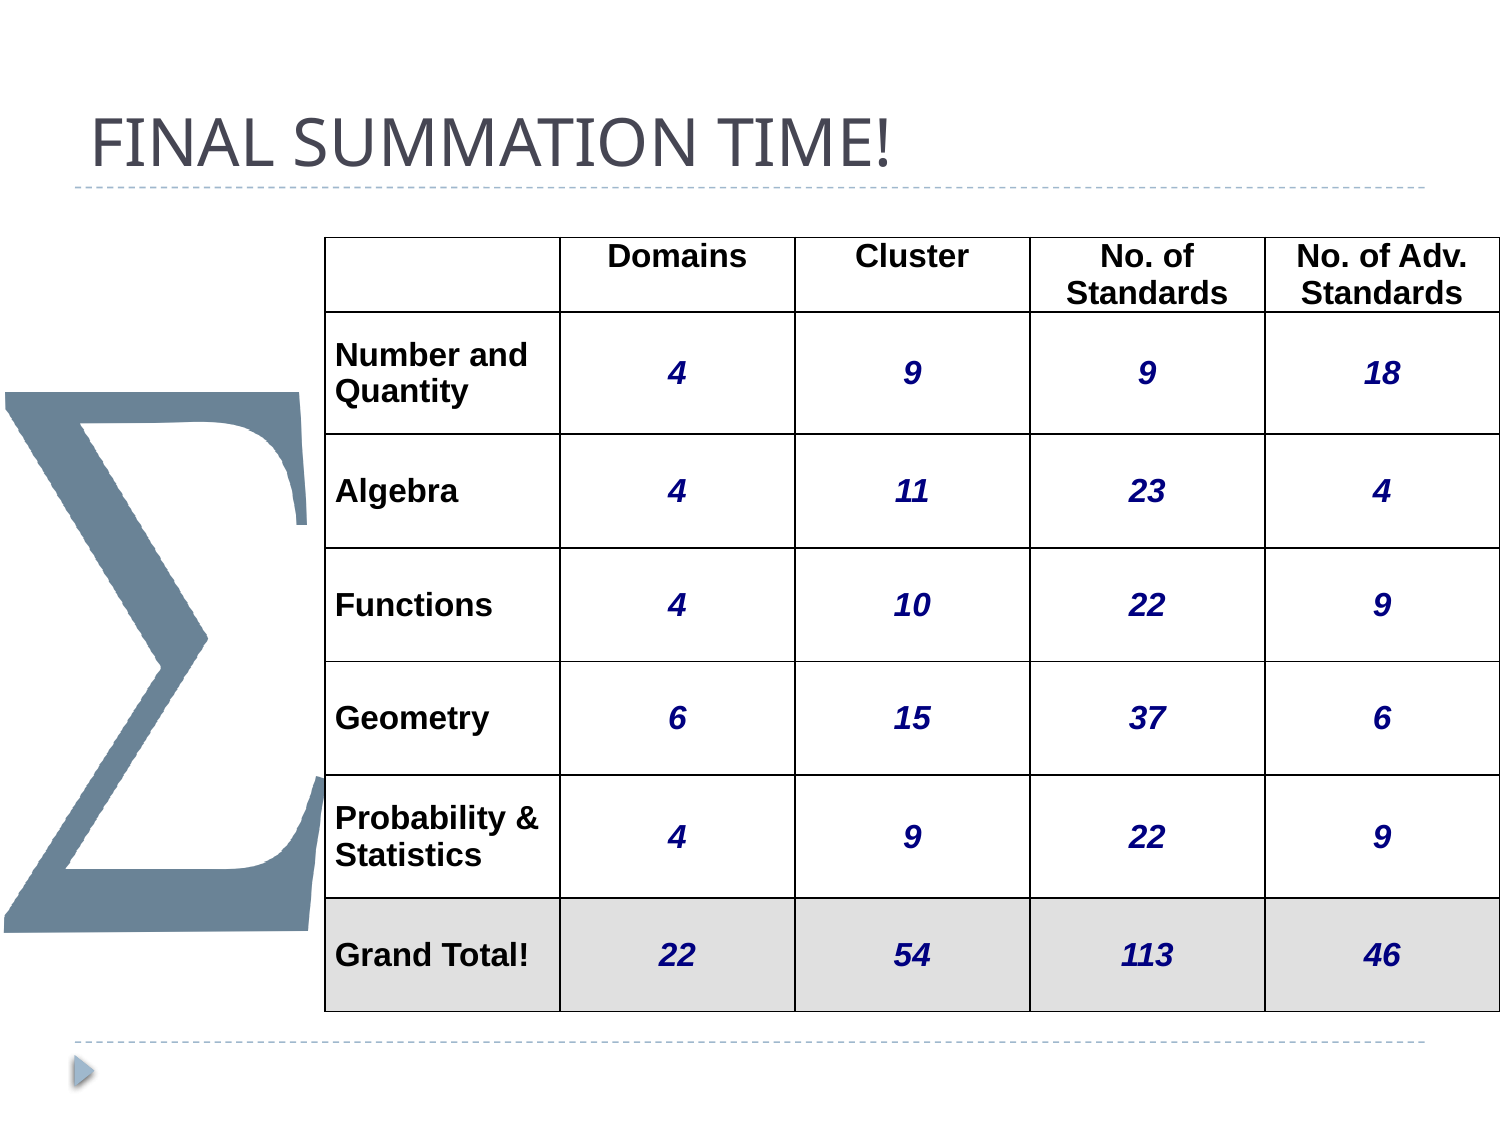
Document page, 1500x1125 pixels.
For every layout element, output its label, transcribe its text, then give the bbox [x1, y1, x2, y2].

table_cell Grand Total! [326, 899, 559, 1011]
table_cell Number and Quantity [326, 313, 559, 433]
table_cell 9 [796, 313, 1029, 433]
table_cell 6 [561, 662, 794, 774]
table_cell 4 [561, 313, 794, 433]
table_cell 54 [796, 899, 1029, 1011]
table_cell 6 [1266, 662, 1499, 774]
table_cell 9 [1031, 313, 1264, 433]
table_cell 23 [1031, 435, 1264, 547]
table_cell 4 [1266, 435, 1499, 547]
title FINAL SUMMATION TIME! [75, 37, 1425, 188]
table_cell 4 [561, 776, 794, 897]
table_cell 22 [1031, 549, 1264, 661]
table_cell Functions [336, 549, 559, 661]
table_cell 9 [1266, 776, 1499, 897]
table_cell 46 [1266, 899, 1499, 1011]
table_header Domains [561, 238, 794, 311]
table_cell 4 [561, 549, 794, 661]
picture [0, 387, 331, 938]
table_header No. of Adv. Standards [1266, 238, 1499, 311]
table_cell Probability & Statistics [336, 776, 559, 897]
table_cell Geometry [336, 662, 559, 774]
table_header [326, 238, 559, 311]
table_cell 15 [796, 662, 1029, 774]
table_cell 9 [796, 776, 1029, 897]
table_cell 18 [1266, 313, 1499, 433]
table_cell 37 [1031, 662, 1264, 774]
table_cell Algebra [336, 435, 559, 547]
table_header Cluster [796, 238, 1029, 311]
table_cell 113 [1031, 899, 1264, 1011]
table_cell 9 [1266, 549, 1499, 661]
table_cell 22 [561, 899, 794, 1011]
table_header No. of Standards [1031, 238, 1264, 311]
table_cell 4 [561, 435, 794, 547]
table_cell 10 [796, 549, 1029, 661]
table_cell 11 [796, 435, 1029, 547]
table_cell 22 [1031, 776, 1264, 897]
